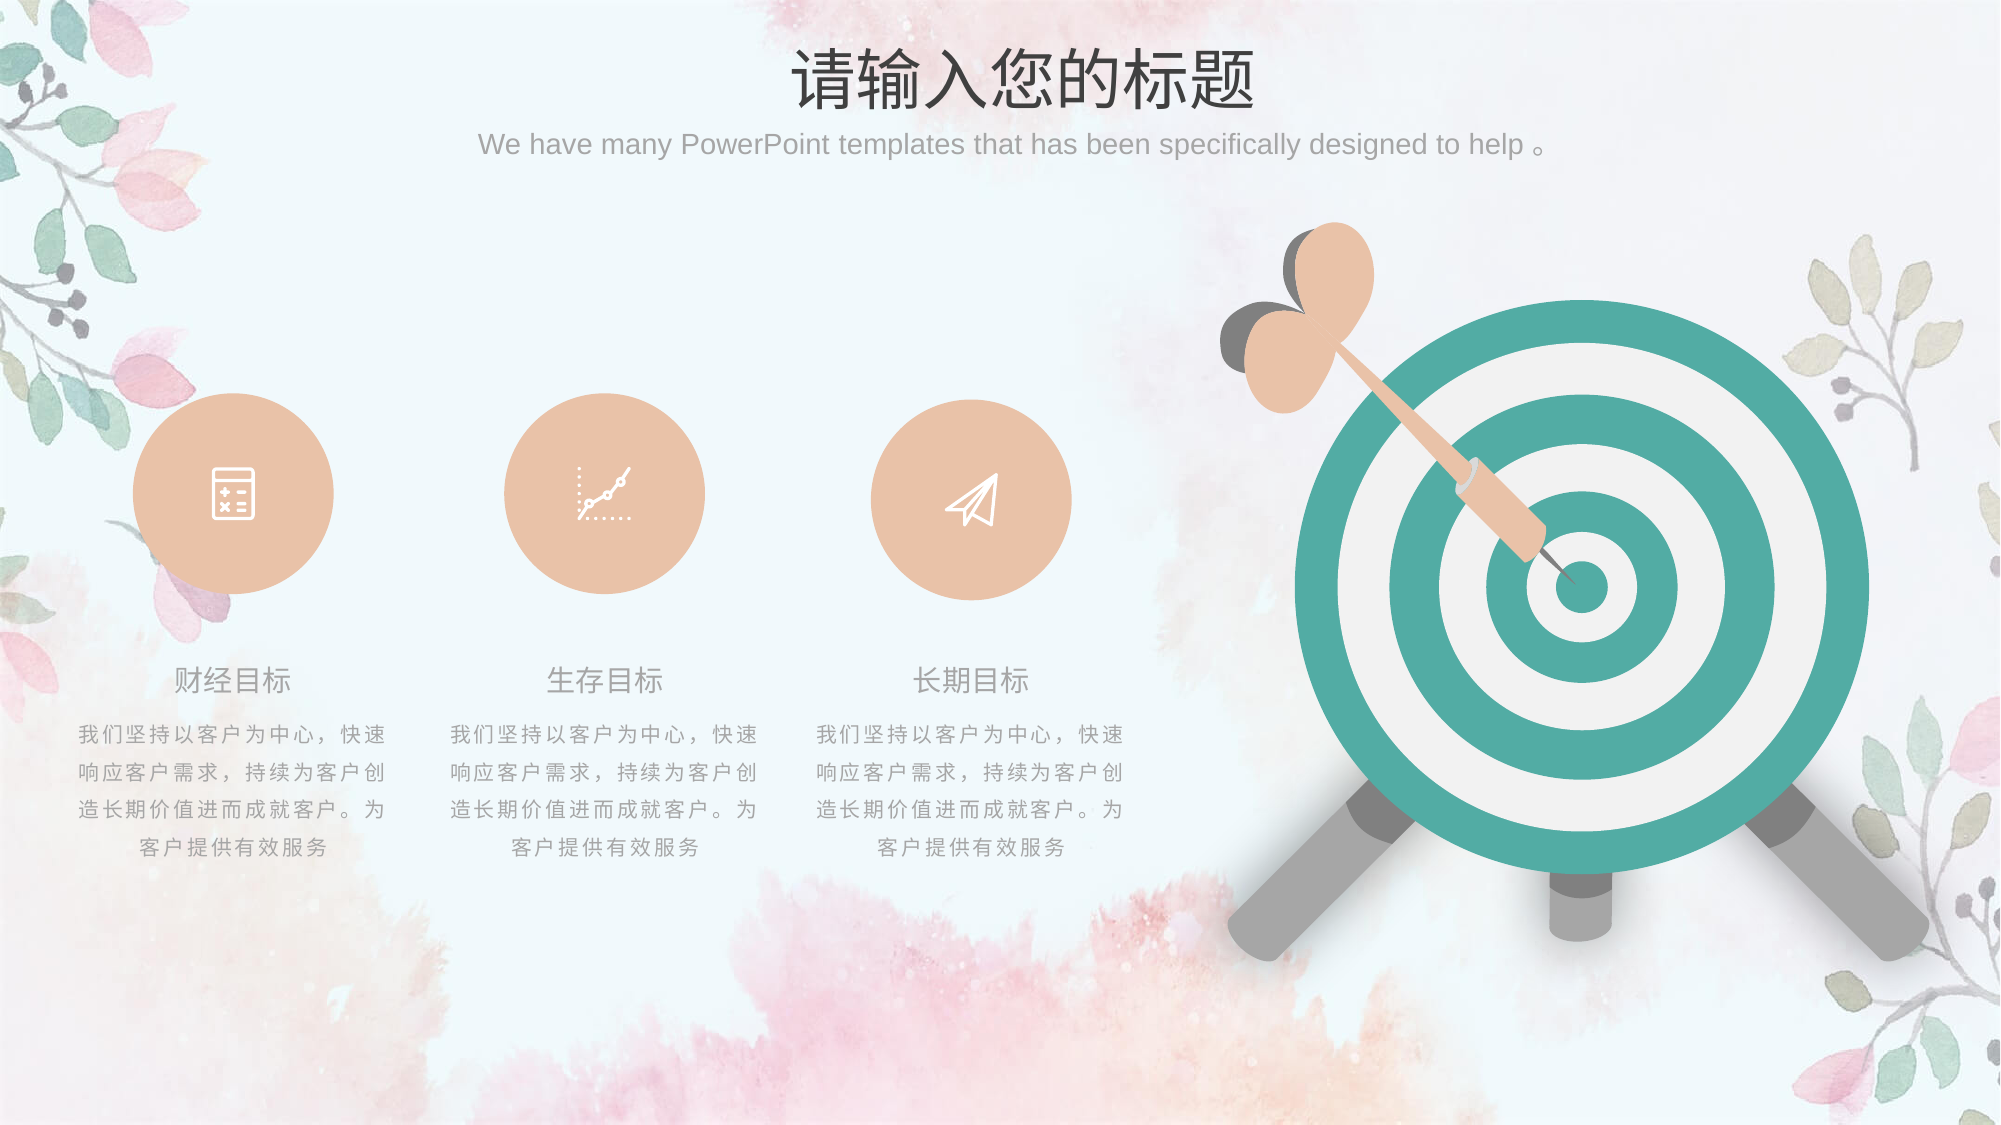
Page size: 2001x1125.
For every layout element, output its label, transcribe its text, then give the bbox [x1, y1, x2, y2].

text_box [1345, 875, 1816, 903]
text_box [1223, 516, 1934, 965]
picture [0, 0, 2001, 1125]
text_box 财经目标 我们坚持以客户为中心，快速响应客户需求，持续为客户创造长期价值进而成就客户。为客户提供有效服务 [54, 637, 412, 867]
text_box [132, 393, 334, 595]
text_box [1217, 219, 1576, 585]
text_box 长期目标 我们坚持以客户为中心，快速响应客户需求，持续为客户创造长期价值进而成就客户。为客户提供有效服务 [792, 637, 1150, 867]
text_box 请输入您的标题 [774, 30, 1272, 118]
text_box We have many PowerPoint templates that has been specifically designed to help。 [463, 118, 1583, 168]
text_box 生存目标 我们坚持以客户为中心，快速响应客户需求，持续为客户创造长期价值进而成就客户。为客户提供有效服务 [426, 637, 784, 867]
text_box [870, 399, 1072, 601]
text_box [504, 393, 705, 595]
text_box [1294, 300, 1870, 875]
